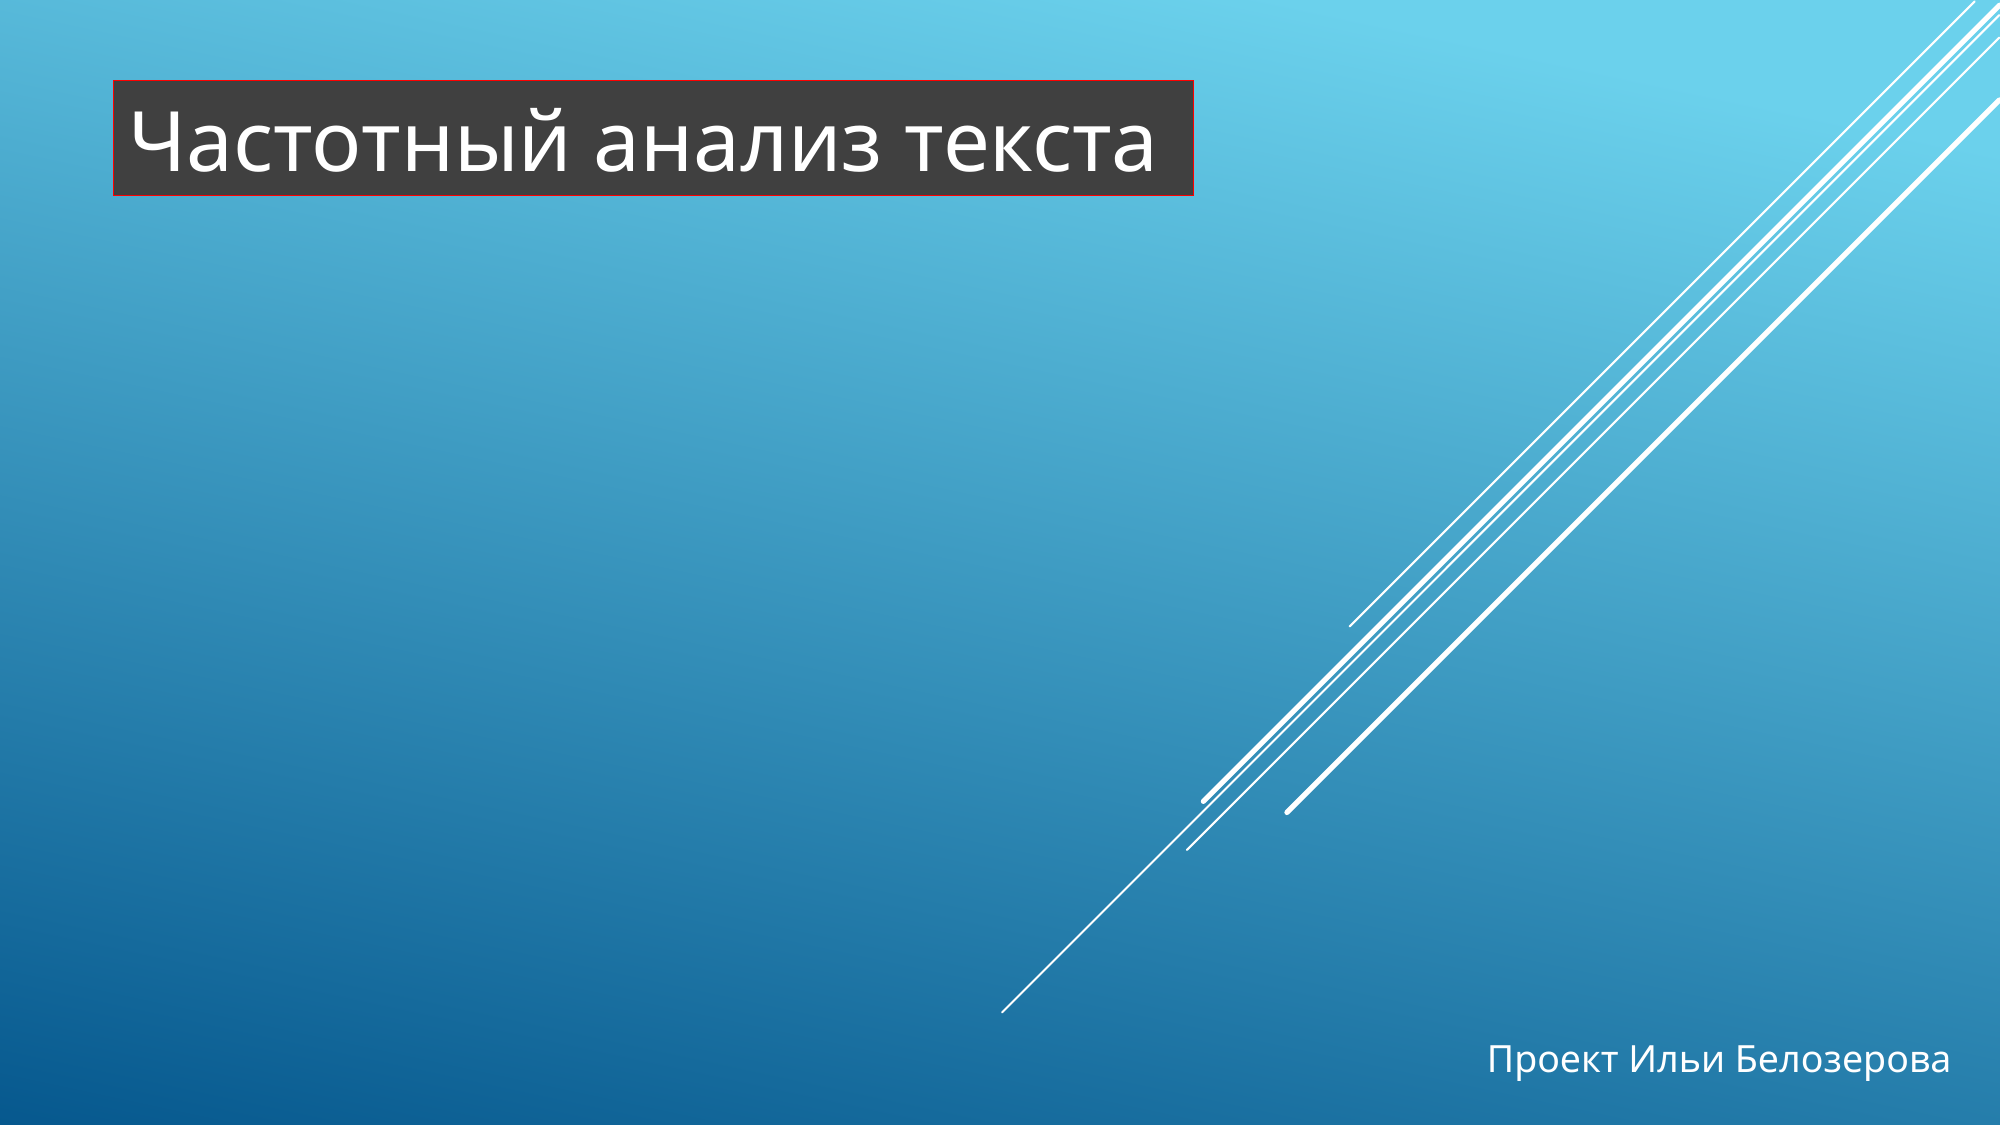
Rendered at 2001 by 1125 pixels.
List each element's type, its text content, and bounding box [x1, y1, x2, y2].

text_box Проект Ильи Белозерова [1472, 1027, 1967, 1088]
text_box Частотный анализ текста [113, 80, 1194, 196]
